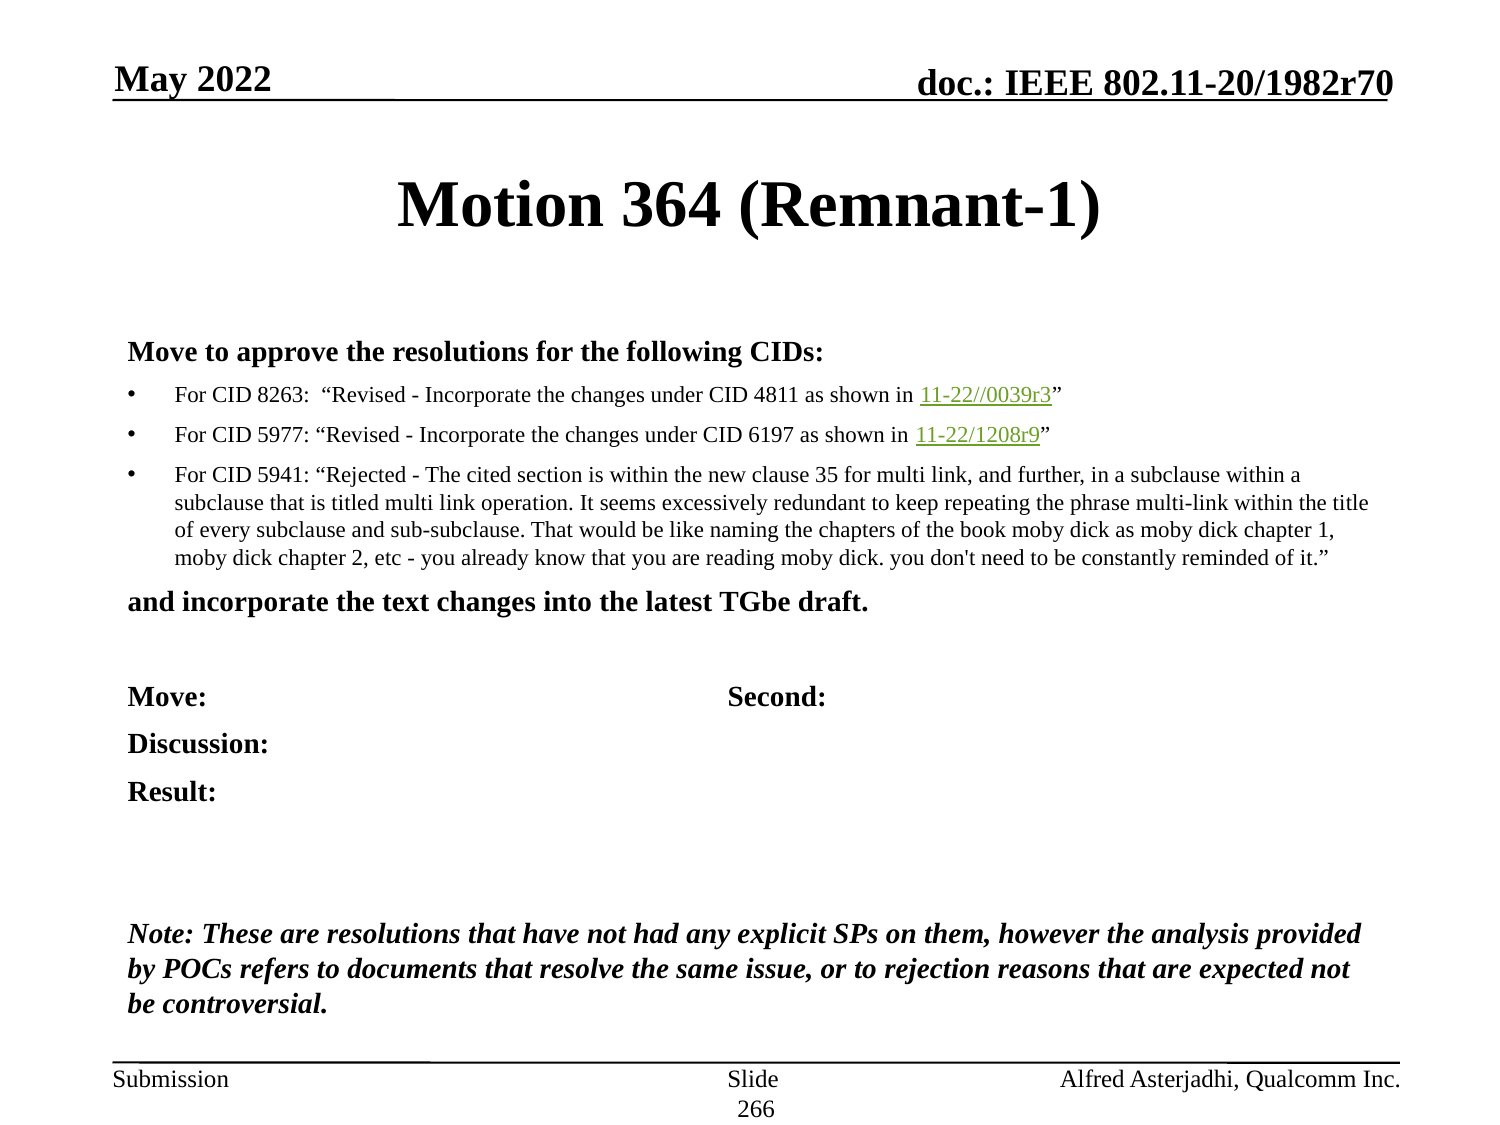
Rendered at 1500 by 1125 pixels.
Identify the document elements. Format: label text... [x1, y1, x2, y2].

title Motion 364 (Remnant-1) [112, 112, 1388, 288]
list Move to approve the resolutions for the following CIDs: For CID 8263: “Revised - Incorporate the changes under CID 4811 as shown in 11-22//0039r3” For CID 5977: “Revised - Incorporate the changes under CID 6197 as shown in 11-22/1208r9” For CID 5941: “Rejected - The cited section is within the new clause 35 for multi link, and further, in a subclause within a subclause that is titled multi link operation. It seems excessively redundant to keep repeating the phrase multi-link within the title of every subclause and sub-subclause. That would be like naming the chapters of the book moby dick as moby dick chapter 1, moby dick chapter 2, etc - you already know that you are reading moby dick. you don't need to be constantly reminded of it.” and incorporate the text changes into the latest TGbe draft. Move: Second: Discussion: Result: Note: These are resolutions that have not had any explicit SPs on them, however the analysis provided by POCs refers to documents that resolve the same issue, or to rejection reasons that are expected not be controversial. [112, 324, 1388, 1063]
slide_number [114, 54, 423, 100]
footer Alfred Asterjadhi, Qualcomm Inc. [878, 1061, 1402, 1093]
slide_number Slide 266 [712, 1061, 800, 1123]
